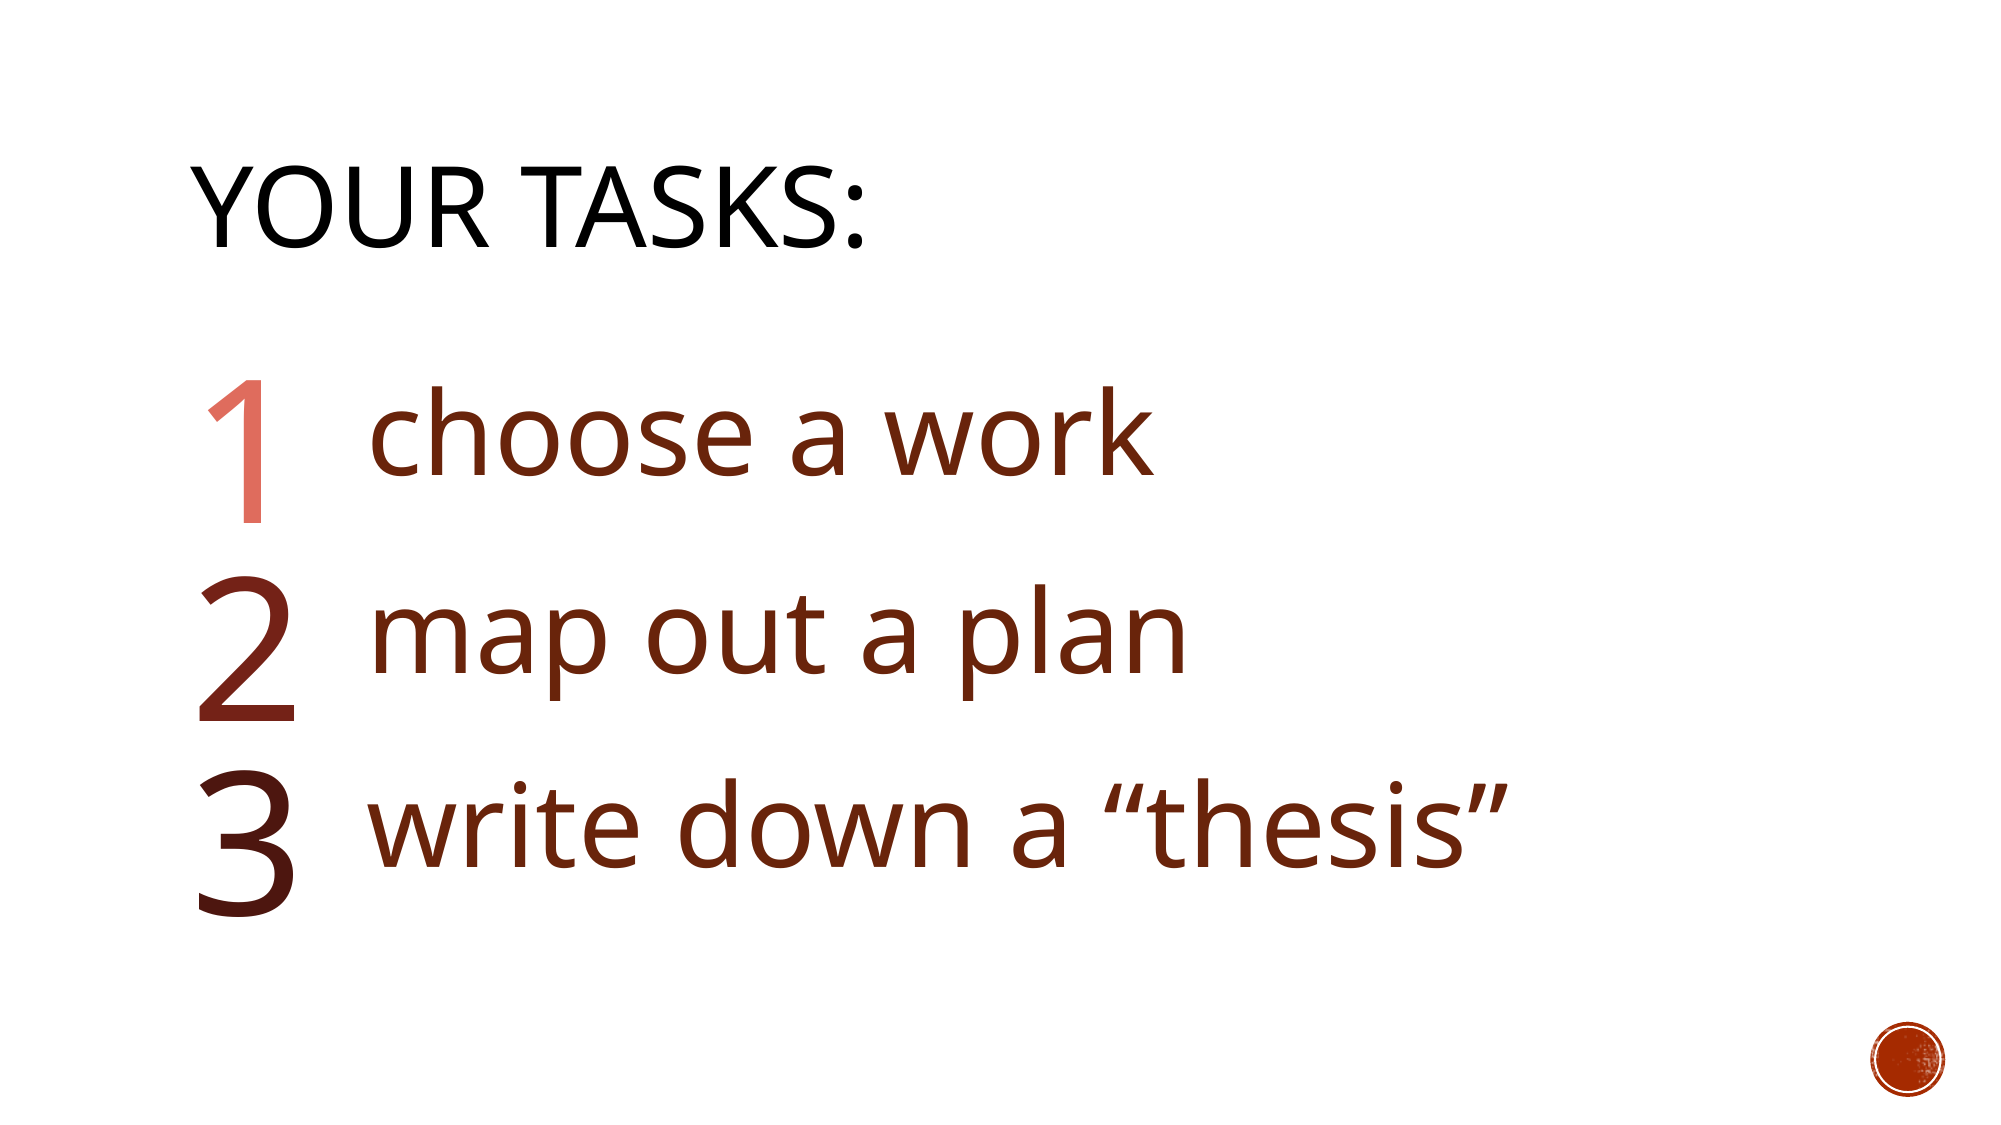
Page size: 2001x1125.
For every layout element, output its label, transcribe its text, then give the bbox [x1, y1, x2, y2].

text_box 3 [175, 734, 323, 934]
text_box write down a “thesis” [350, 758, 1899, 909]
text_box 2 [175, 541, 323, 734]
text_box choose a work [350, 367, 1899, 518]
list 1 [175, 343, 323, 541]
text_box map out a plan [350, 565, 1899, 716]
title YOUR TASKS: [175, 79, 1826, 344]
